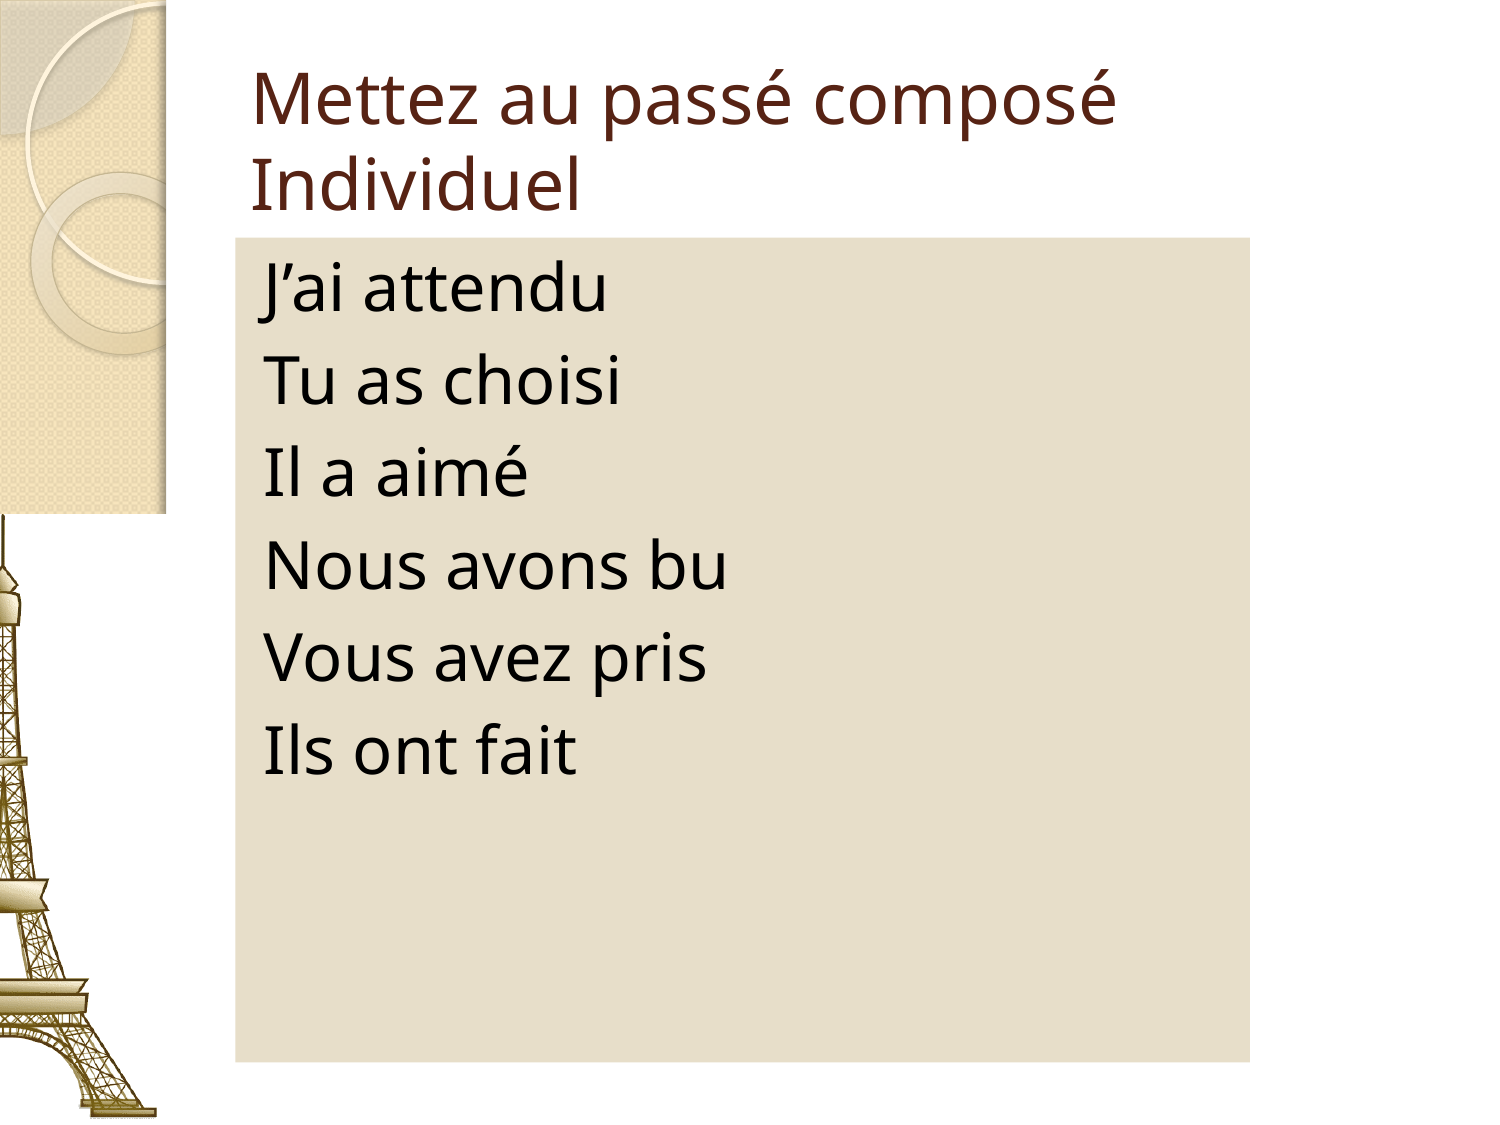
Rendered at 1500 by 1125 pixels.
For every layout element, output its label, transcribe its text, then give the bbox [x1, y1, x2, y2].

list J’ai attendu Tu as choisi Il a aimé Nous avons bu Vous avez pris Ils ont fait [235, 237, 1250, 1063]
picture [0, 514, 167, 1125]
title Mettez au passé composé Individuel [235, 45, 1466, 233]
